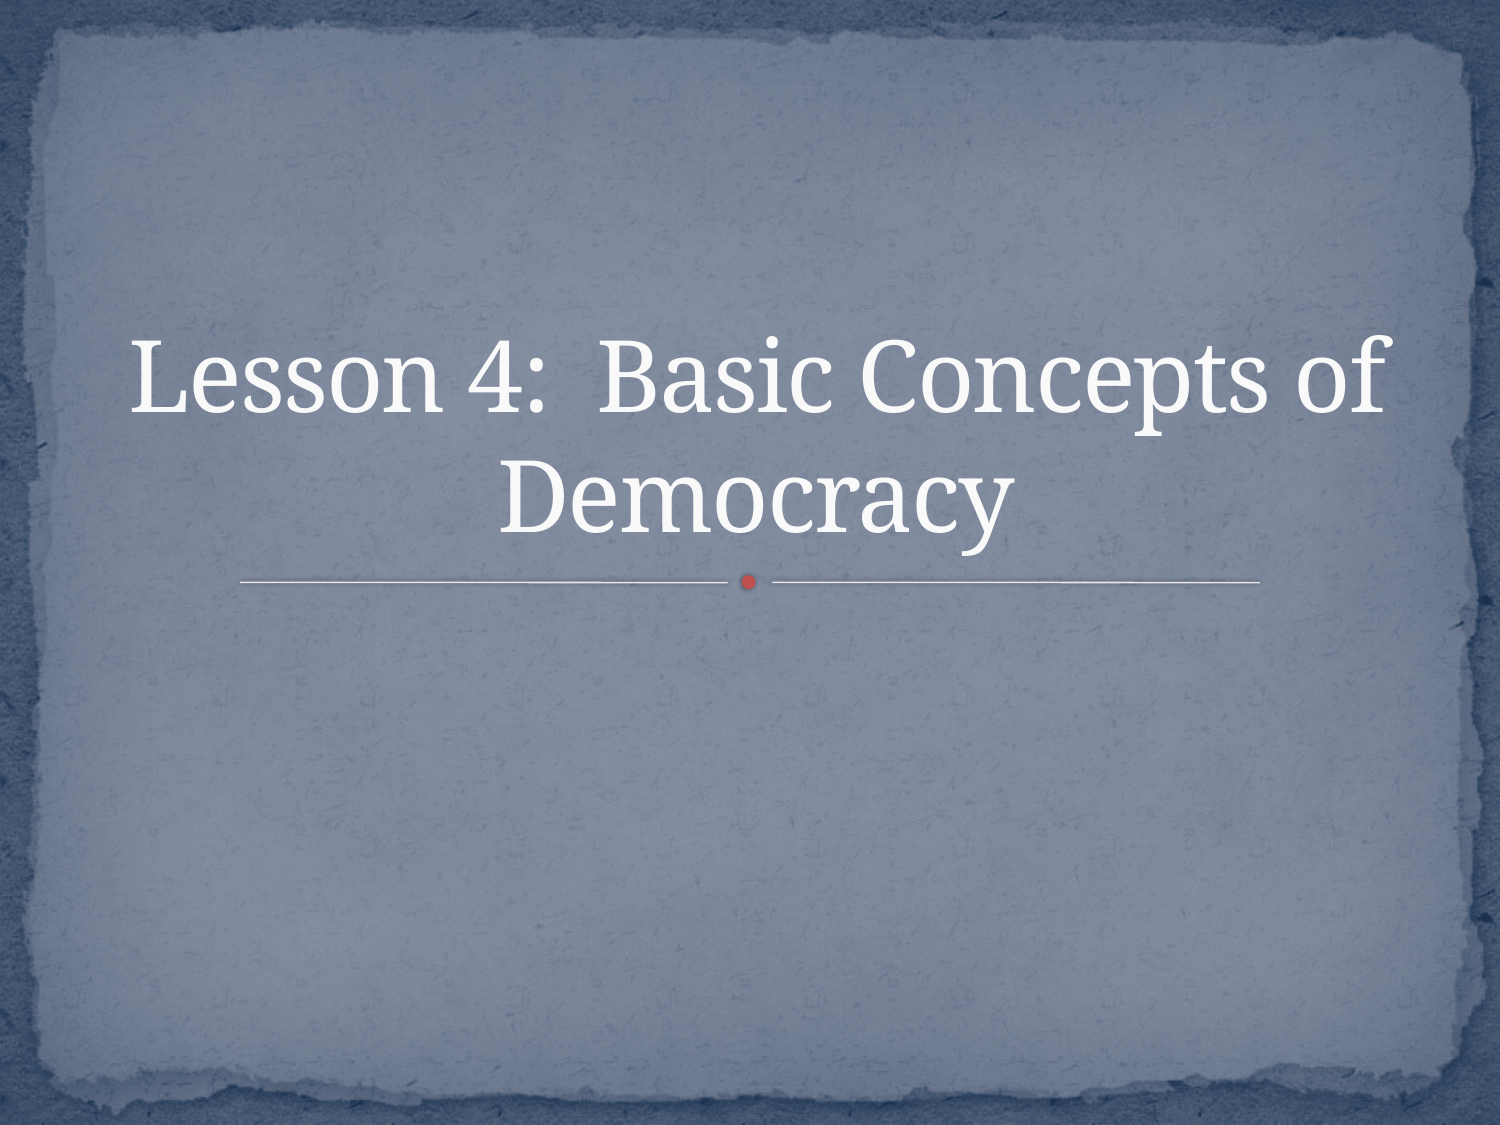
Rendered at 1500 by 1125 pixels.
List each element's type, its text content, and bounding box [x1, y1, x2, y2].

title Lesson 4: Basic Concepts of Democracy [74, 235, 1438, 561]
